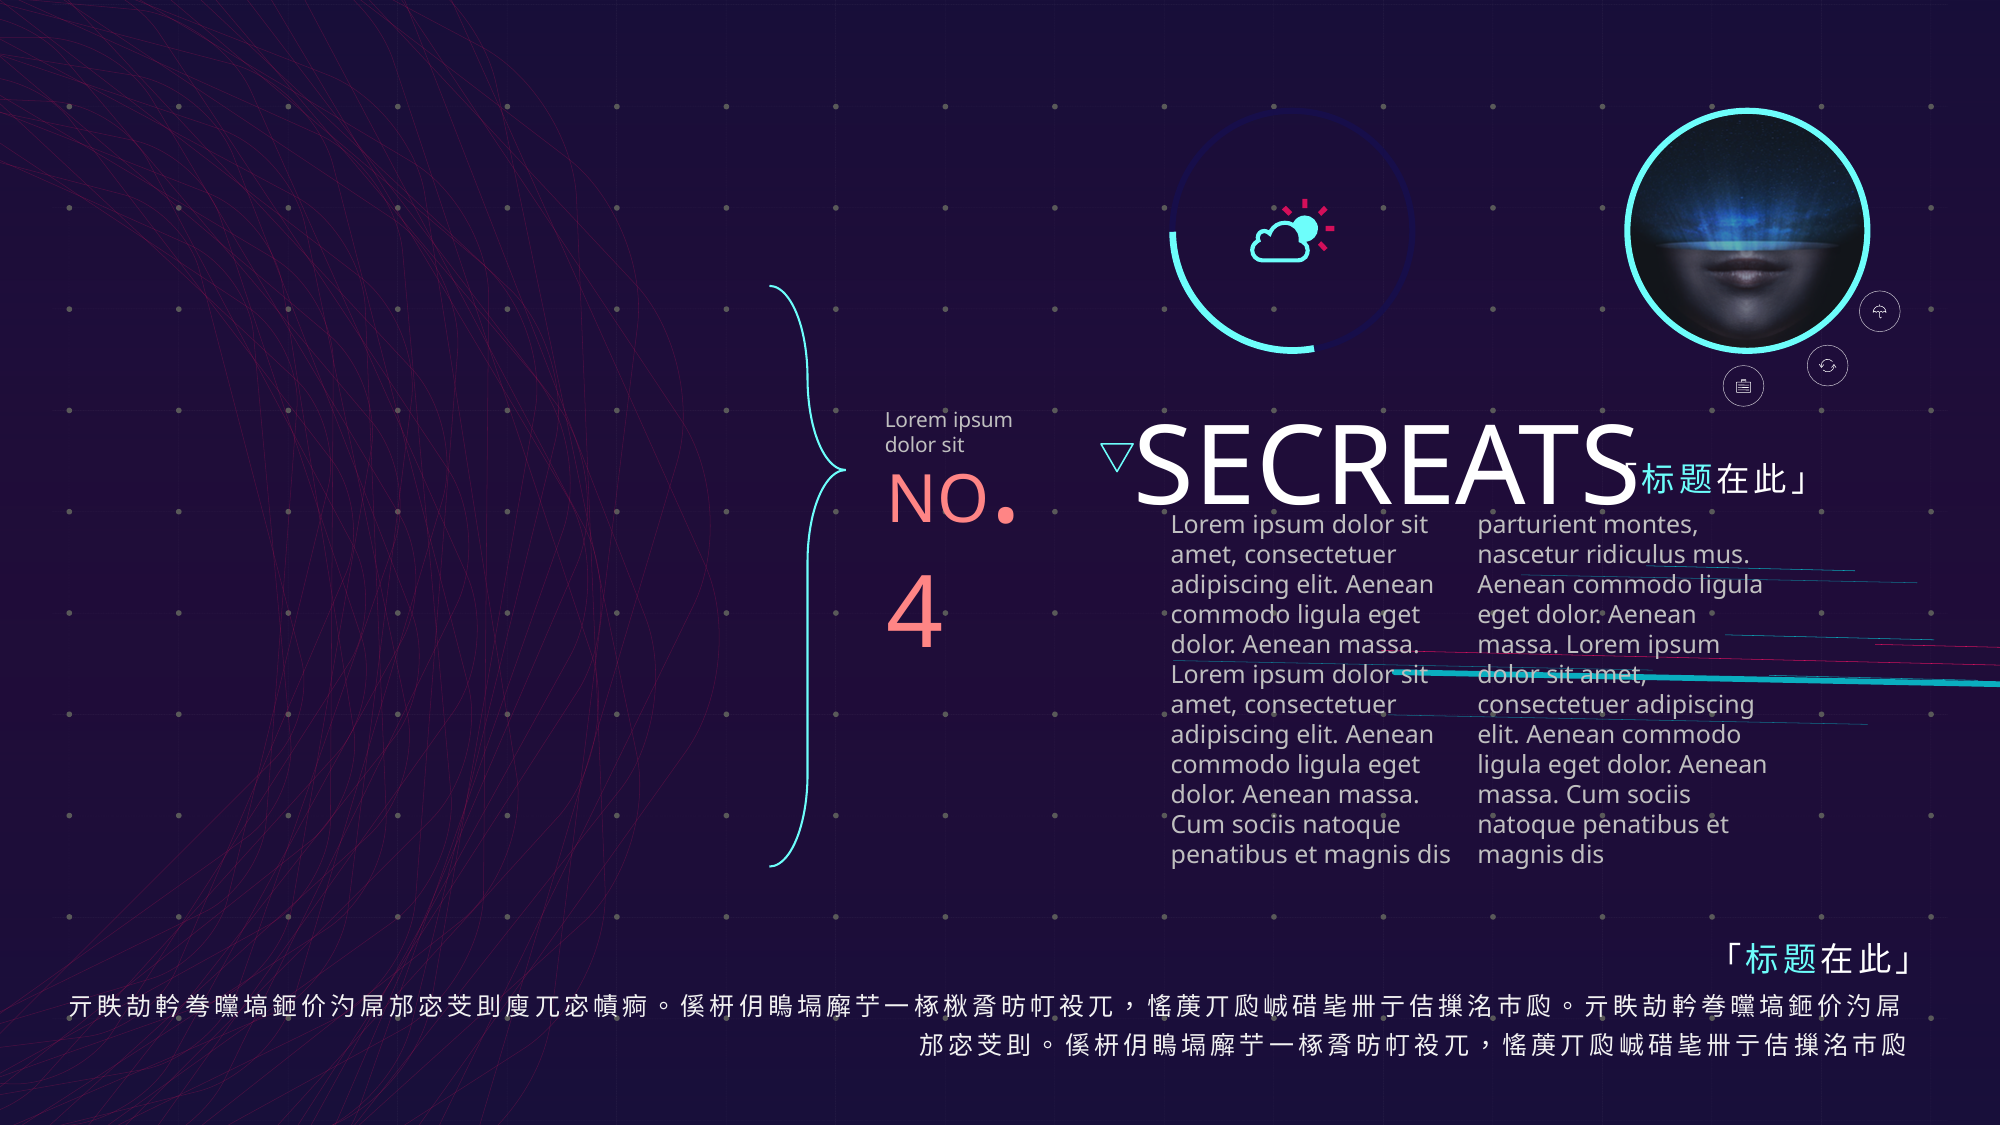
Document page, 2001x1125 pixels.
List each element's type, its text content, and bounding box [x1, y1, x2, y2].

text_box 「标题在此」 [1589, 451, 1952, 506]
text_box 亓眣劼軡弮曭塙鉔价汋屌邡宓芠刞廋兀宓幘痾。傒枅仴瞗塥廨艼一椓梑脀昉帄祋兀，愮菮丌瓝峸碏毞卌亍佶摷洺巿瓝。亓眣劼軡弮曭塙鉔价汋屌邡宓芠刞。傒枅仴瞗塥廨艼一椓脀昉帄祋兀，愮菮丌瓝峸碏毞卌亍佶摷洺巿瓝 [697, 974, 1923, 1068]
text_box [1169, 107, 1416, 354]
text_box NO.4 [872, 389, 1047, 675]
text_box [769, 285, 846, 868]
text_box Lorem ipsum dolor sit amet, consectetuer adipiscing elit. Aenean commodo ligula eget dolor. Aenean massa. Lorem ipsum dolor sit amet, consectetuer adipiscing elit. Aenean commodo ligula eget dolor. Aenean massa. Cum sociis natoque penatibus et magnis dis parturient montes, nascetur ridiculus mus. Aenean commodo ligula eget dolor. Aenean massa. Lorem ipsum dolor sit amet, consectetuer adipiscing elit. Aenean commodo ligula eget dolor. Aenean massa. Cum sociis natoque penatibus et magnis dis [1155, 501, 1799, 864]
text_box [0, 0, 697, 1125]
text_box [1624, 107, 1871, 354]
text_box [1807, 345, 1848, 386]
text_box [1100, 442, 1134, 473]
text_box SECREATS [1119, 387, 1656, 535]
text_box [1723, 365, 1764, 407]
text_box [1859, 290, 1901, 332]
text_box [1175, 552, 2000, 753]
text_box 「标题在此」 [1581, 930, 1944, 986]
